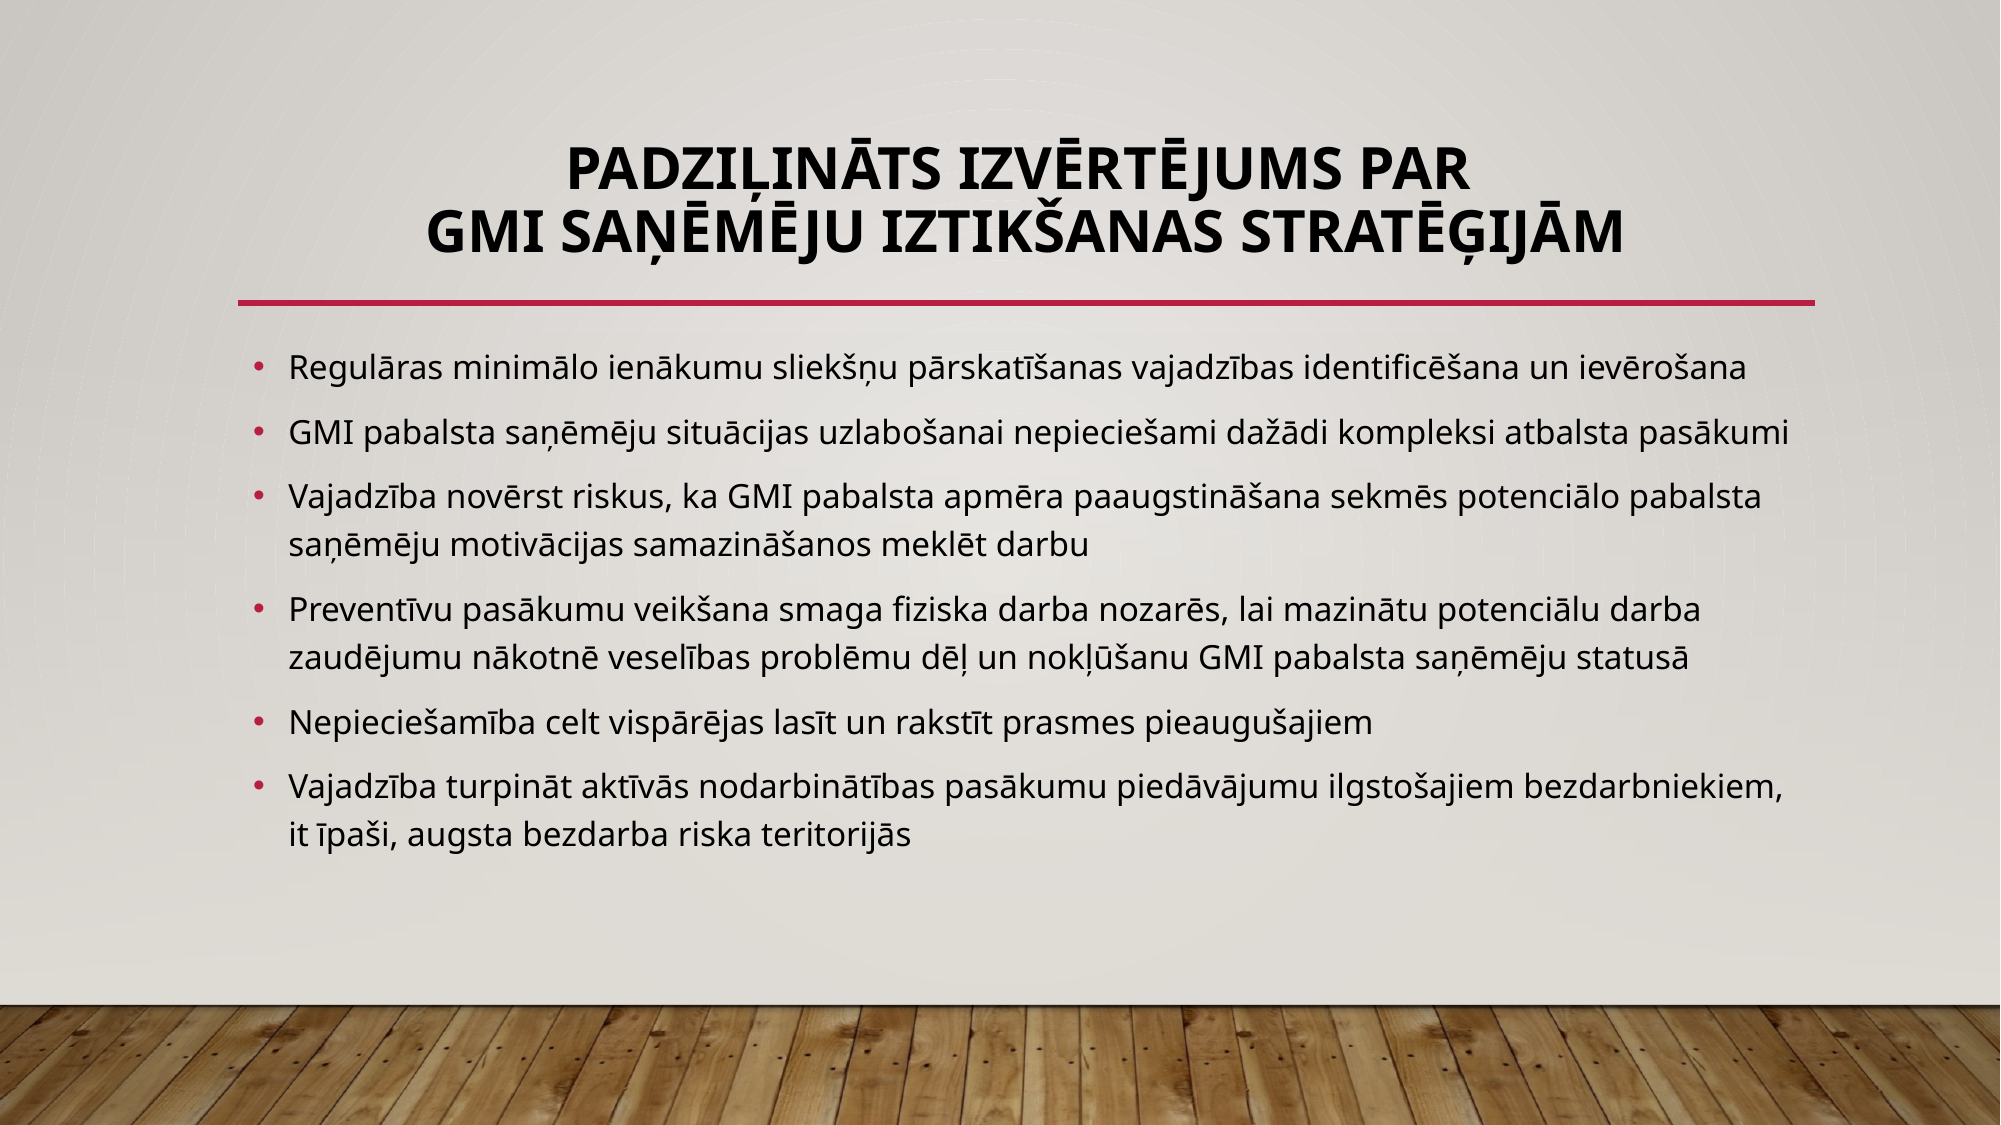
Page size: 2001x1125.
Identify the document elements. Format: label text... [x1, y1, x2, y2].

title padziļināts izvērtējums par GMI saņēmēju iztikšanas stratēģijām [238, 131, 1814, 305]
list Regulāras minimālo ienākumu sliekšņu pārskatīšanas vajadzības identificēšana un ievērošana GMI pabalsta saņēmēju situācijas uzlabošanai nepieciešami dažādi kompleksi atbalsta pasākumi Vajadzība novērst riskus, ka GMI pabalsta apmēra paaugstināšana sekmēs potenciālo pabalsta saņēmēju motivācijas samazināšanos meklēt darbu Preventīvu pasākumu veikšana smaga fiziska darba nozarēs, lai mazinātu potenciālu darba zaudējumu nākotnē veselības problēmu dēļ un nokļūšanu GMI pabalsta saņēmēju statusā Nepieciešamība celt vispārējas lasīt un rakstīt prasmes pieaugušajiem Vajadzība turpināt aktīvās nodarbinātības pasākumu piedāvājumu ilgstošajiem bezdarbniekiem, it īpaši, augsta bezdarba riska teritorijās [238, 330, 1814, 942]
picture [0, 1005, 2000, 1125]
